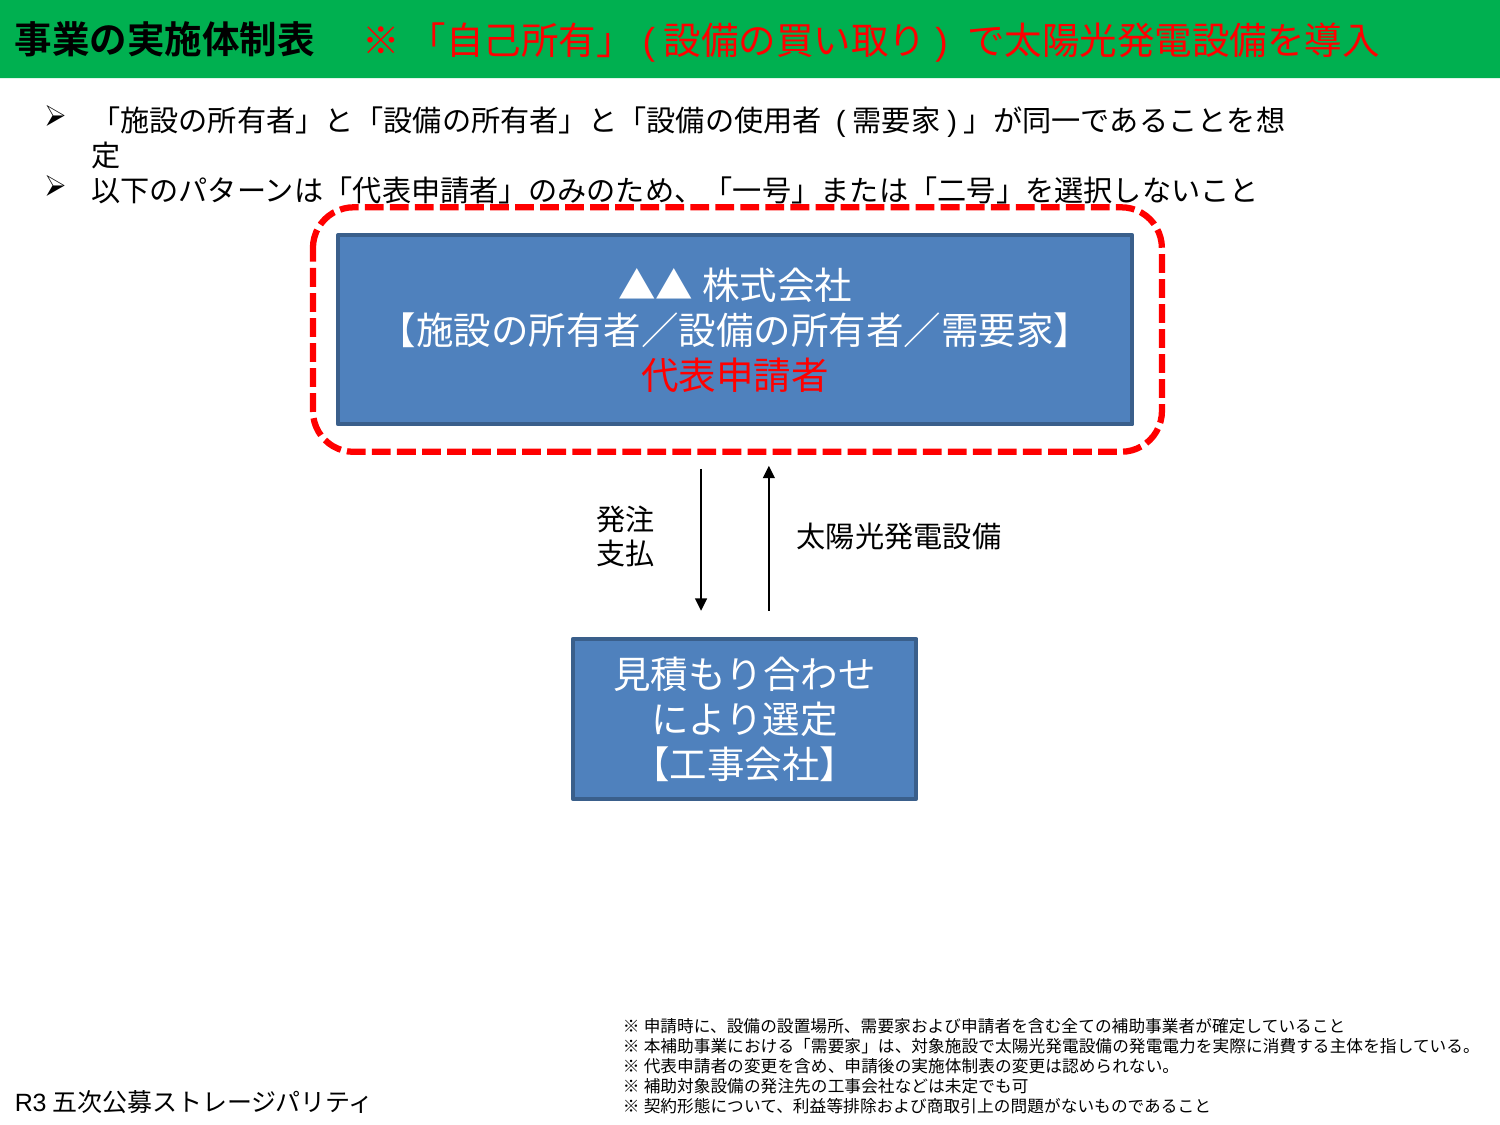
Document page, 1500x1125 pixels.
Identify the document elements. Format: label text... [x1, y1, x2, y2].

text_box 見積もり合わせ により選定 【工事会社】 [571, 637, 918, 801]
text_box 発注 支払 [581, 493, 685, 579]
text_box 太陽光発電設備 [781, 511, 1035, 562]
text_box 「施設の所有者」と「設備の所有者」と「設備の使用者 (需要家)」が同一であることを想定 以下のパターンは「代表申請者」のみのため、「一号」または「二号」を選択しないこと [29, 94, 1323, 215]
text_box ※「自己所有」(設備の買い取り) で太陽光発電設備を導入 [347, 9, 1470, 70]
text_box [310, 215, 1165, 454]
